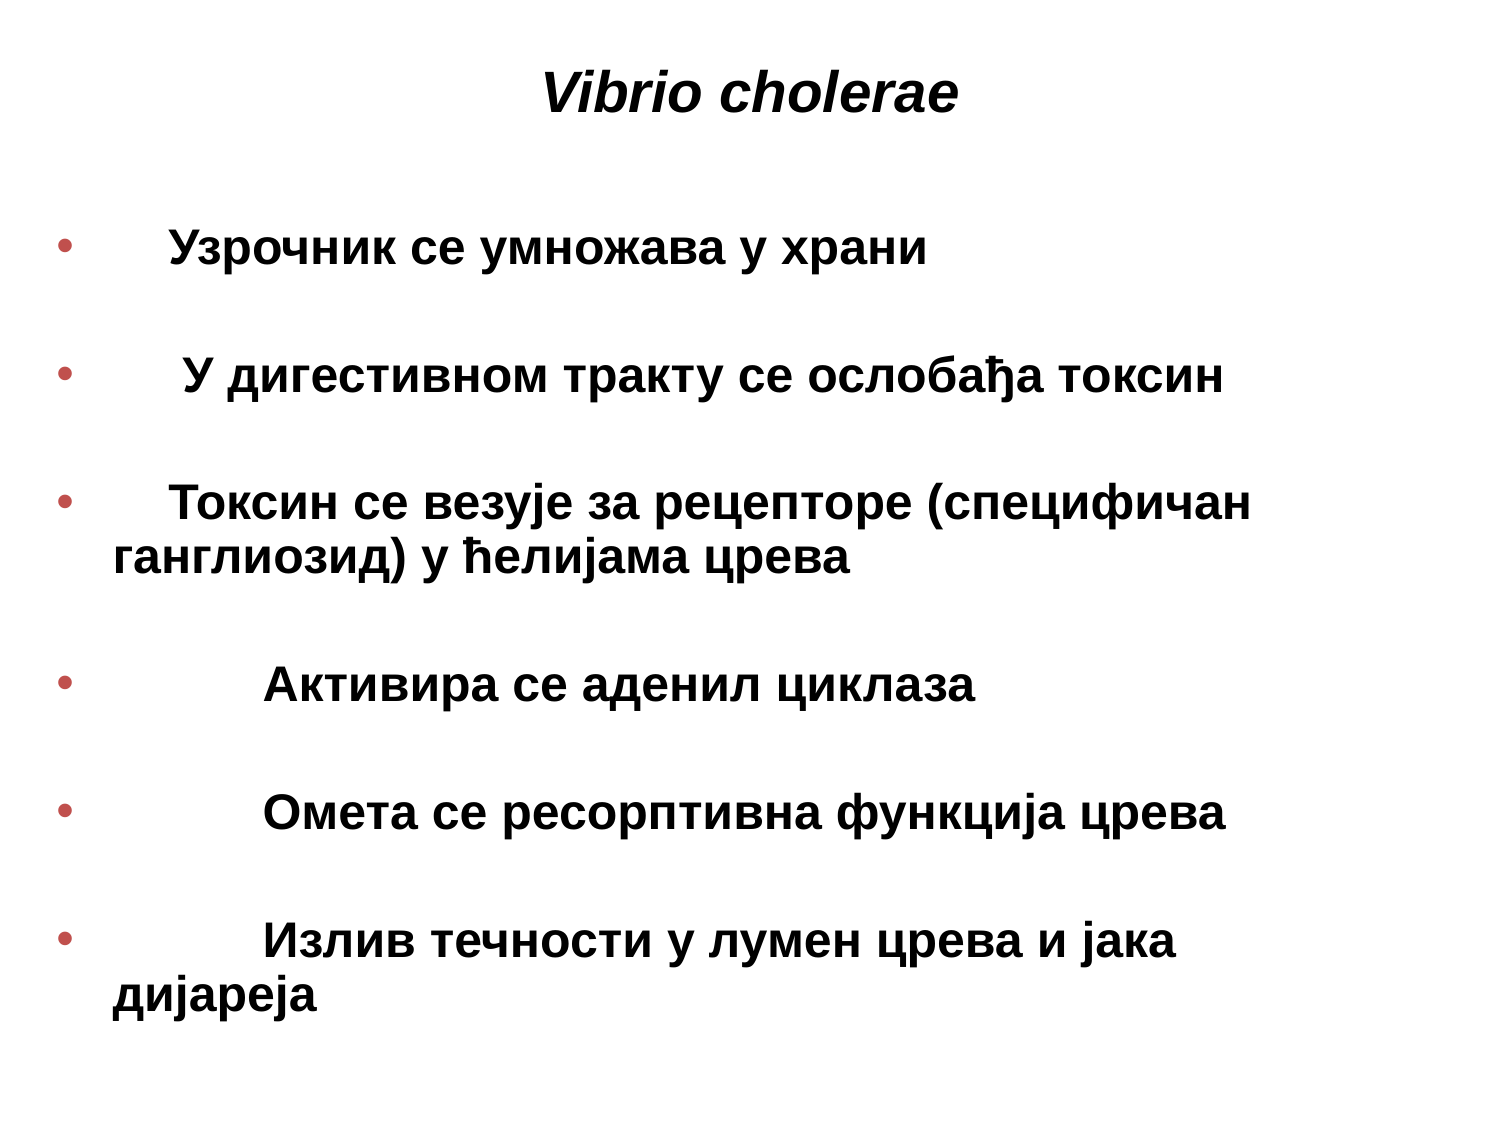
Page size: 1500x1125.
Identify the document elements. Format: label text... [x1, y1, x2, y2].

title Vibrio cholerae [74, 0, 1426, 184]
list Узрочник се умножава у храни У дигестивном тракту се ослобађа токсин Токсин се везује за рецепторе (специфичан ганглиозид) у ћелијама црева Активира се аденил циклаза Омета се ресорптивна функција црева Излив течности у лумен црева и јака дијареја [40, 213, 1292, 977]
